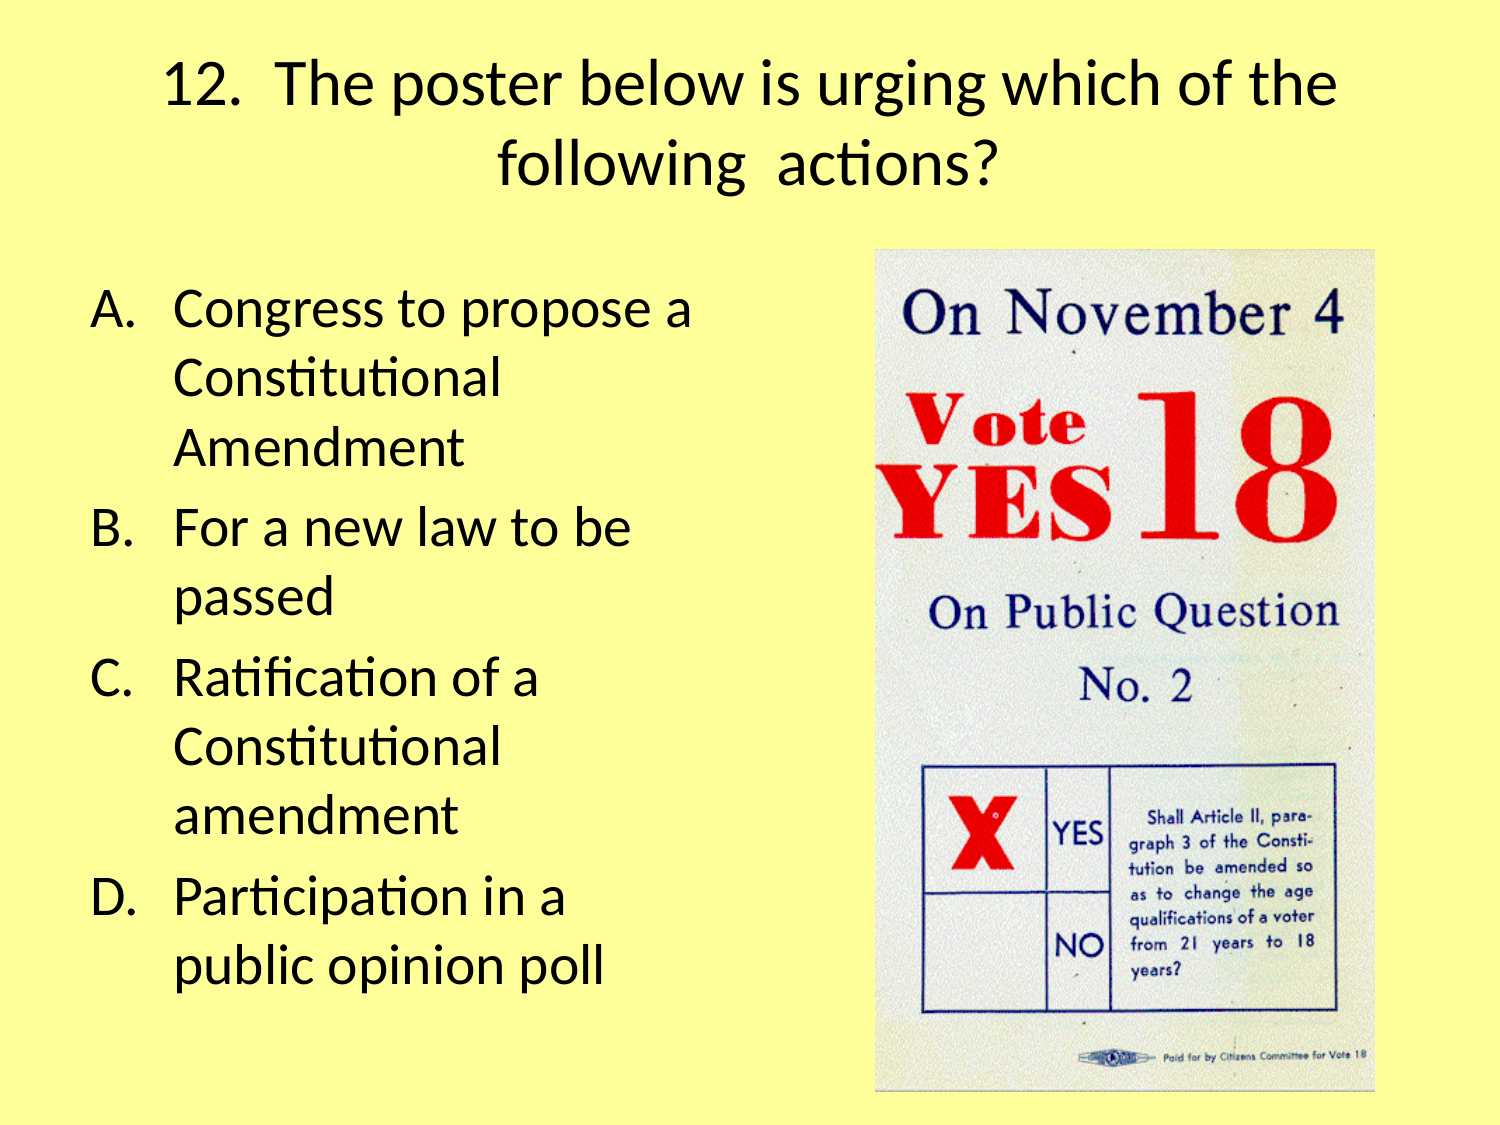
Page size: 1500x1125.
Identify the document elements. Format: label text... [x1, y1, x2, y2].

title 12. The poster below is urging which of the following actions? [75, 24, 1425, 213]
picture [874, 249, 1376, 1093]
list Congress to propose a Constitutional Amendment For a new law to be passed Ratification of a Constitutional amendment Participation in a public opinion poll [75, 262, 738, 1005]
